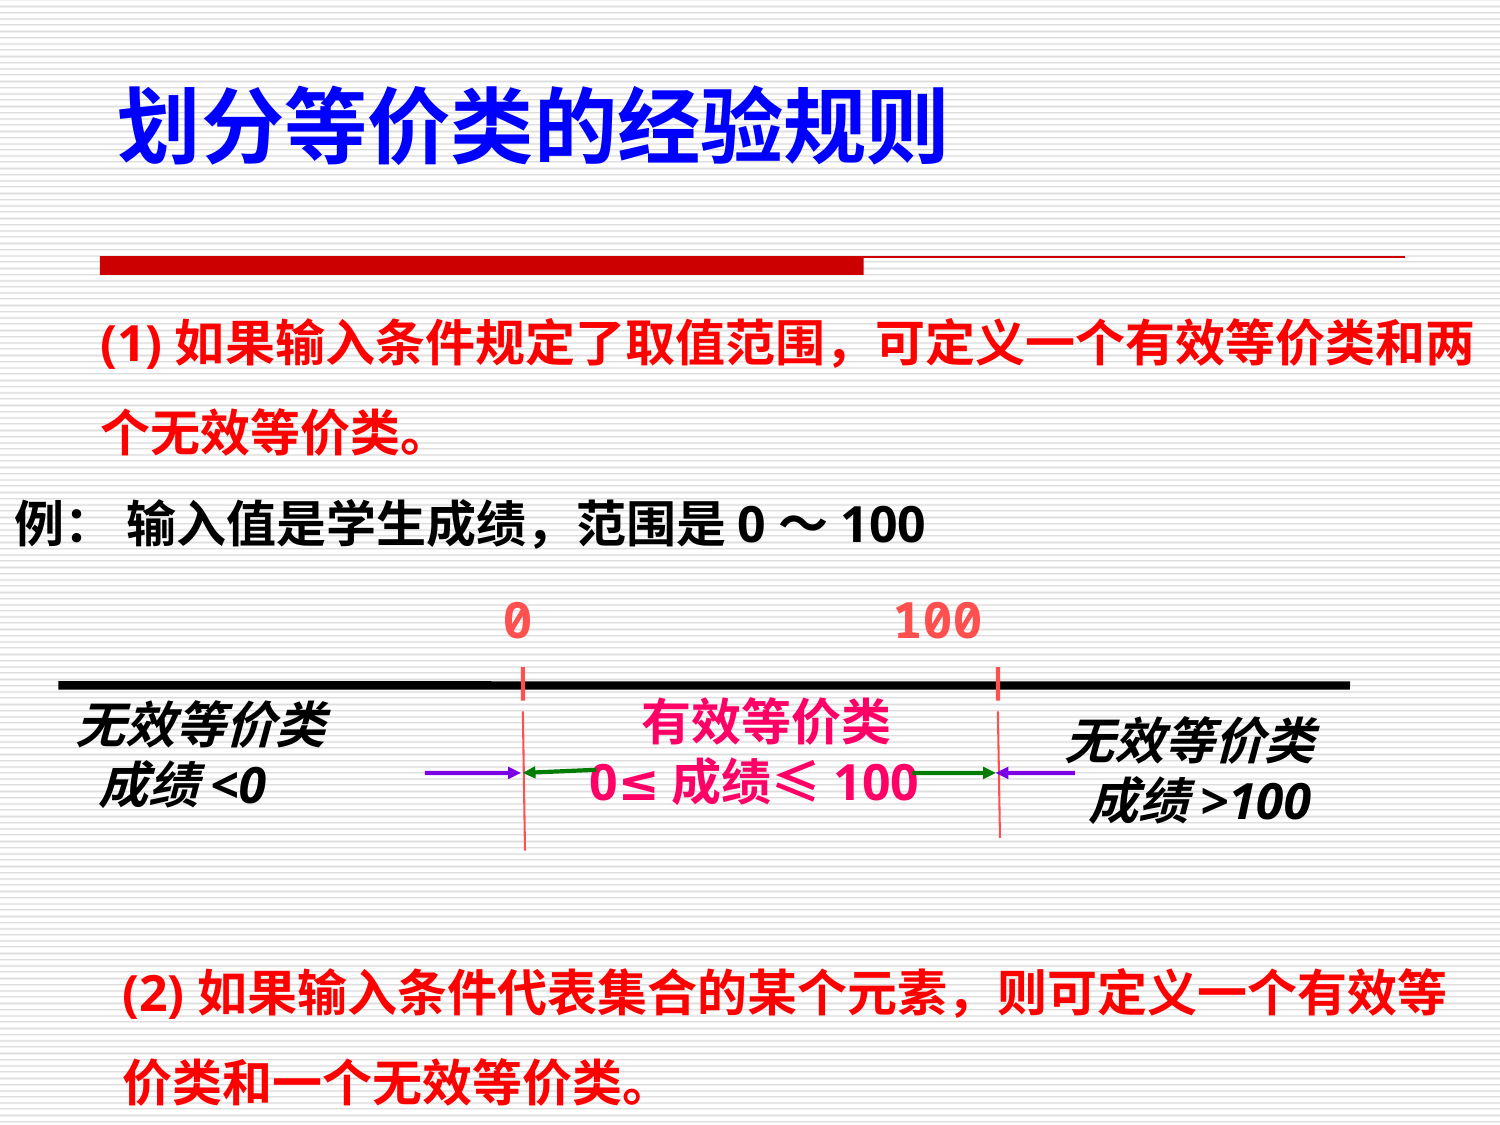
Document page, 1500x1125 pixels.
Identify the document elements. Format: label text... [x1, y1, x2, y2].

text_box [424, 766, 521, 780]
text_box (1)如果输入条件规定了取值范围，可定义一个有效等价类和两个无效等价类。 [85, 274, 1500, 469]
text_box 例： 输入值是学生成绩，范围是0～100 [0, 485, 1487, 560]
text_box [522, 766, 597, 779]
text_box 有效等价类 0≤成绩≤100 [574, 683, 935, 818]
text_box 无效等价类 成绩>100 [1049, 702, 1500, 838]
text_box [912, 766, 995, 780]
text_box 无效等价类 成绩<0 [37, 685, 500, 821]
text_box [995, 766, 1075, 780]
text_box 划分等价类的经验规则 [103, 82, 985, 183]
picture [0, 0, 1500, 1125]
text_box (2)如果输入条件代表集合的某个元素，则可定义一个有效等价类和一个无效等价类。 [107, 924, 1500, 1119]
text_box 0 100 [487, 580, 1288, 656]
